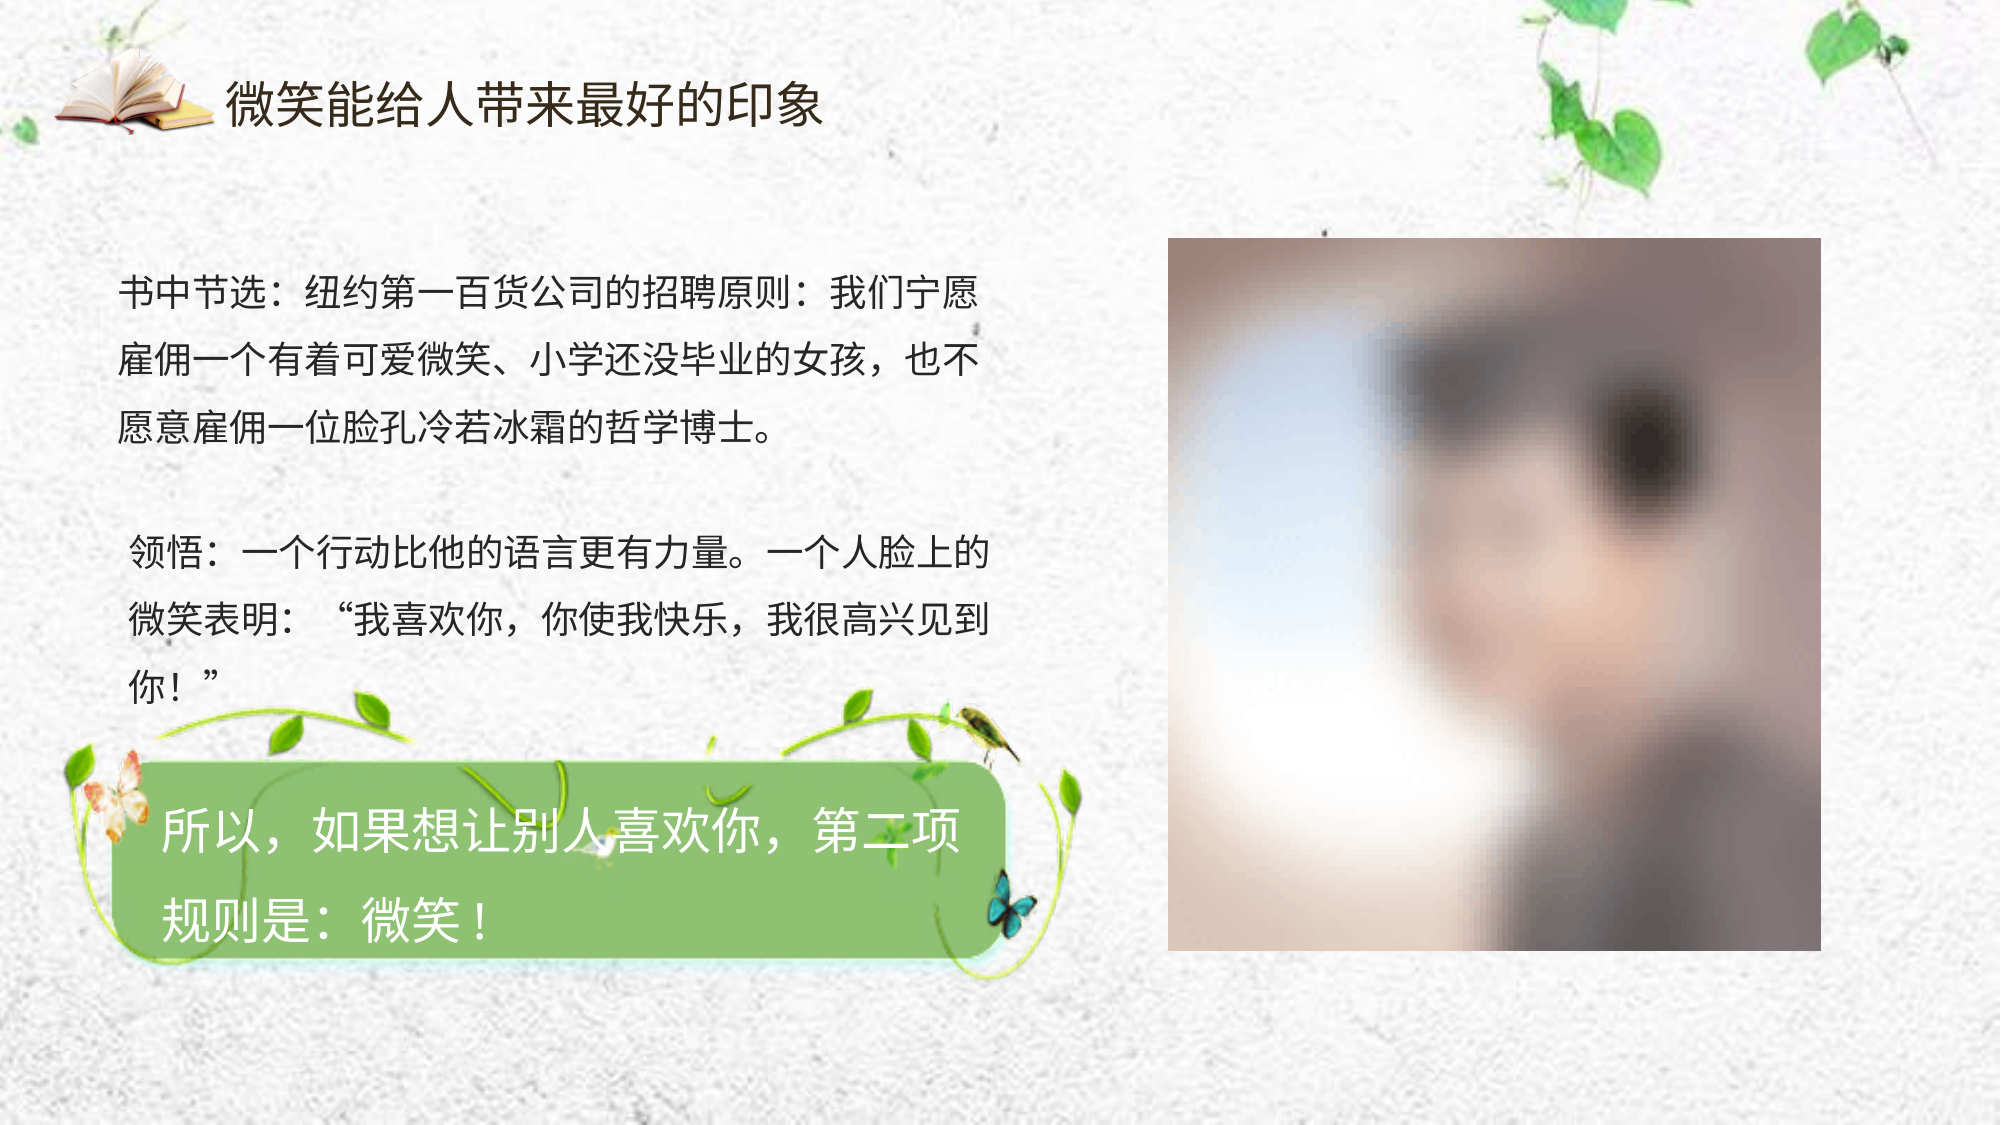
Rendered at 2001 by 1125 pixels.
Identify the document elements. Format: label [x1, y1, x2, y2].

picture [0, 0, 2000, 1125]
text_box [0, 618, 1119, 1048]
